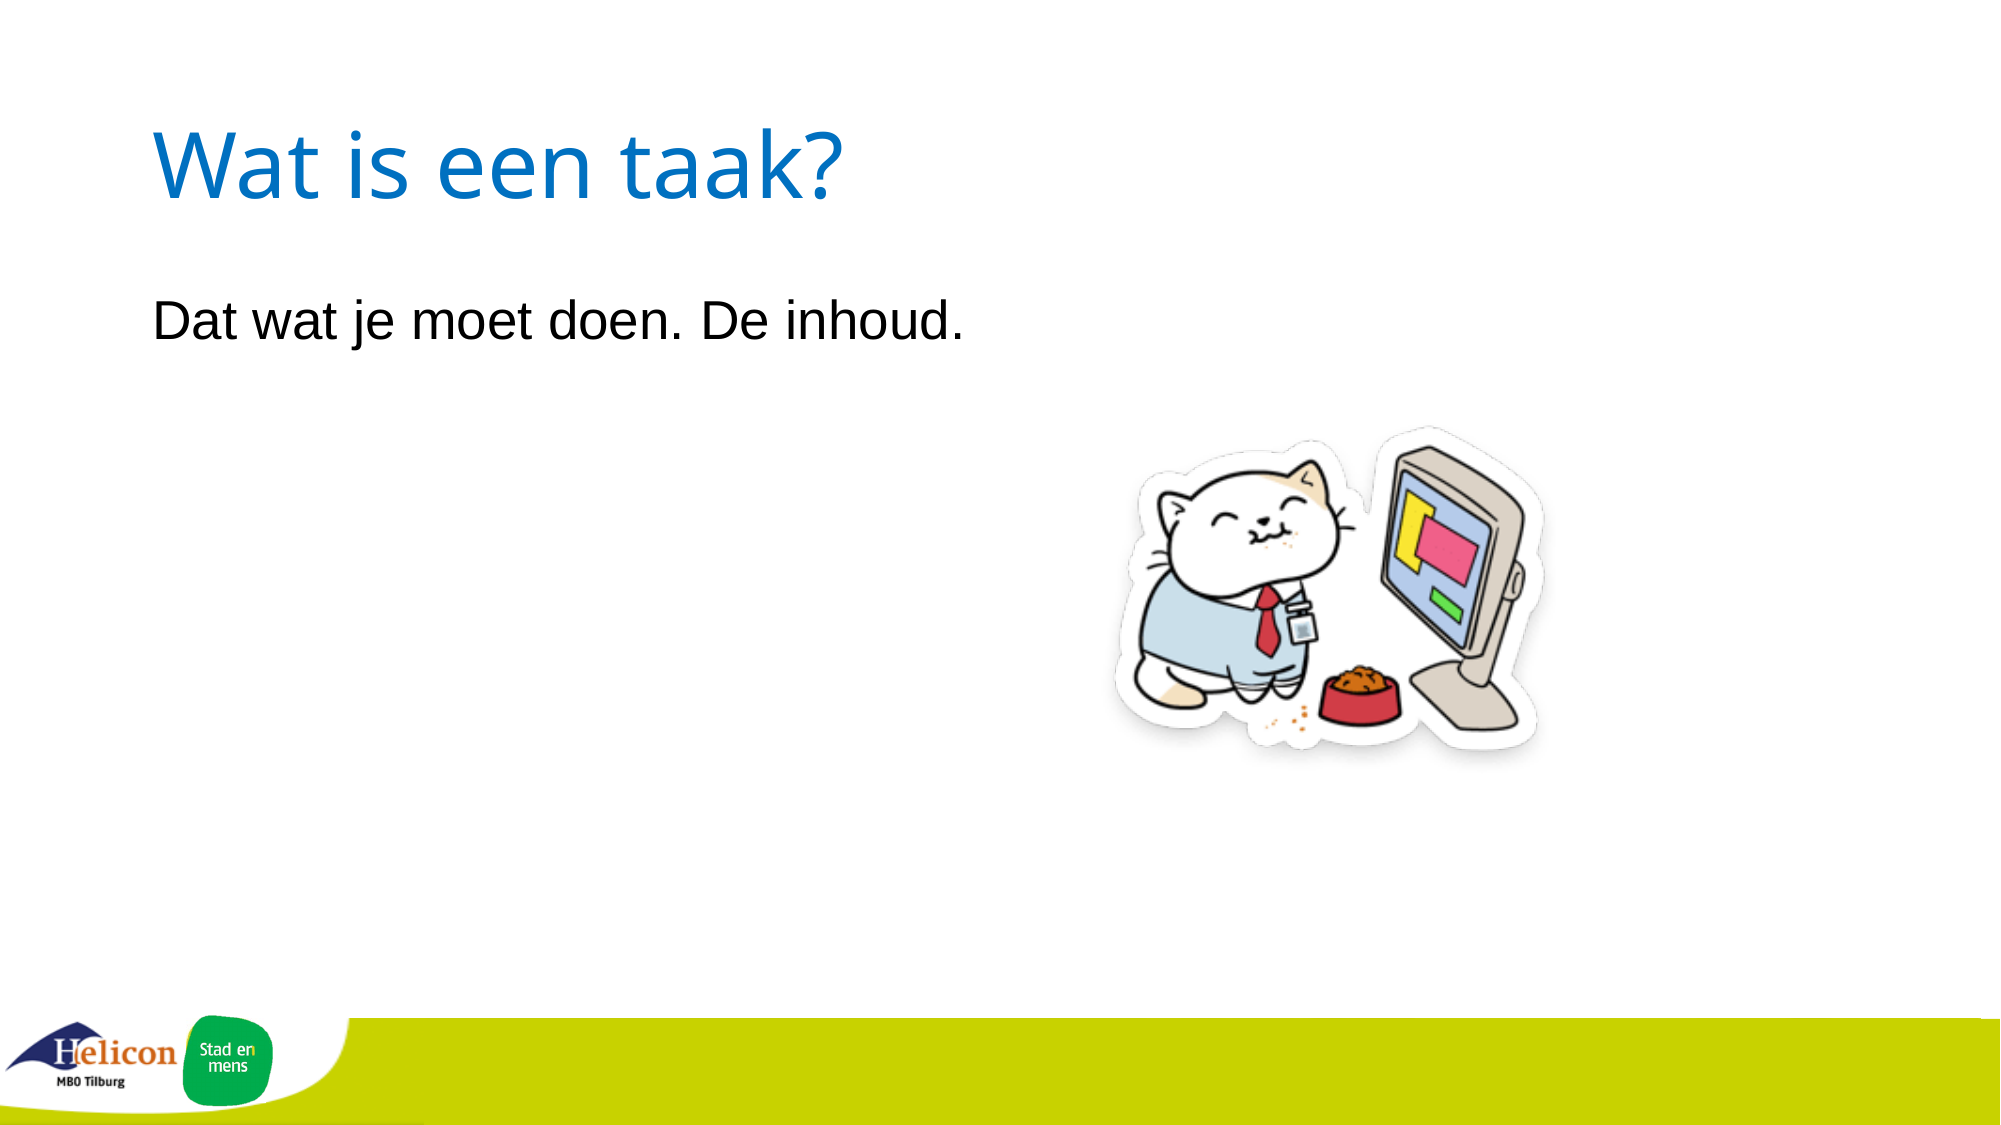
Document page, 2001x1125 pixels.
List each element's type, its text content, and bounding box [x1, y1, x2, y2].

text_box Dat wat je moet doen. De inhoud. [137, 277, 1226, 359]
picture [1069, 340, 1586, 857]
picture [0, 1013, 424, 1125]
title Wat is een taak? [137, 59, 1863, 278]
